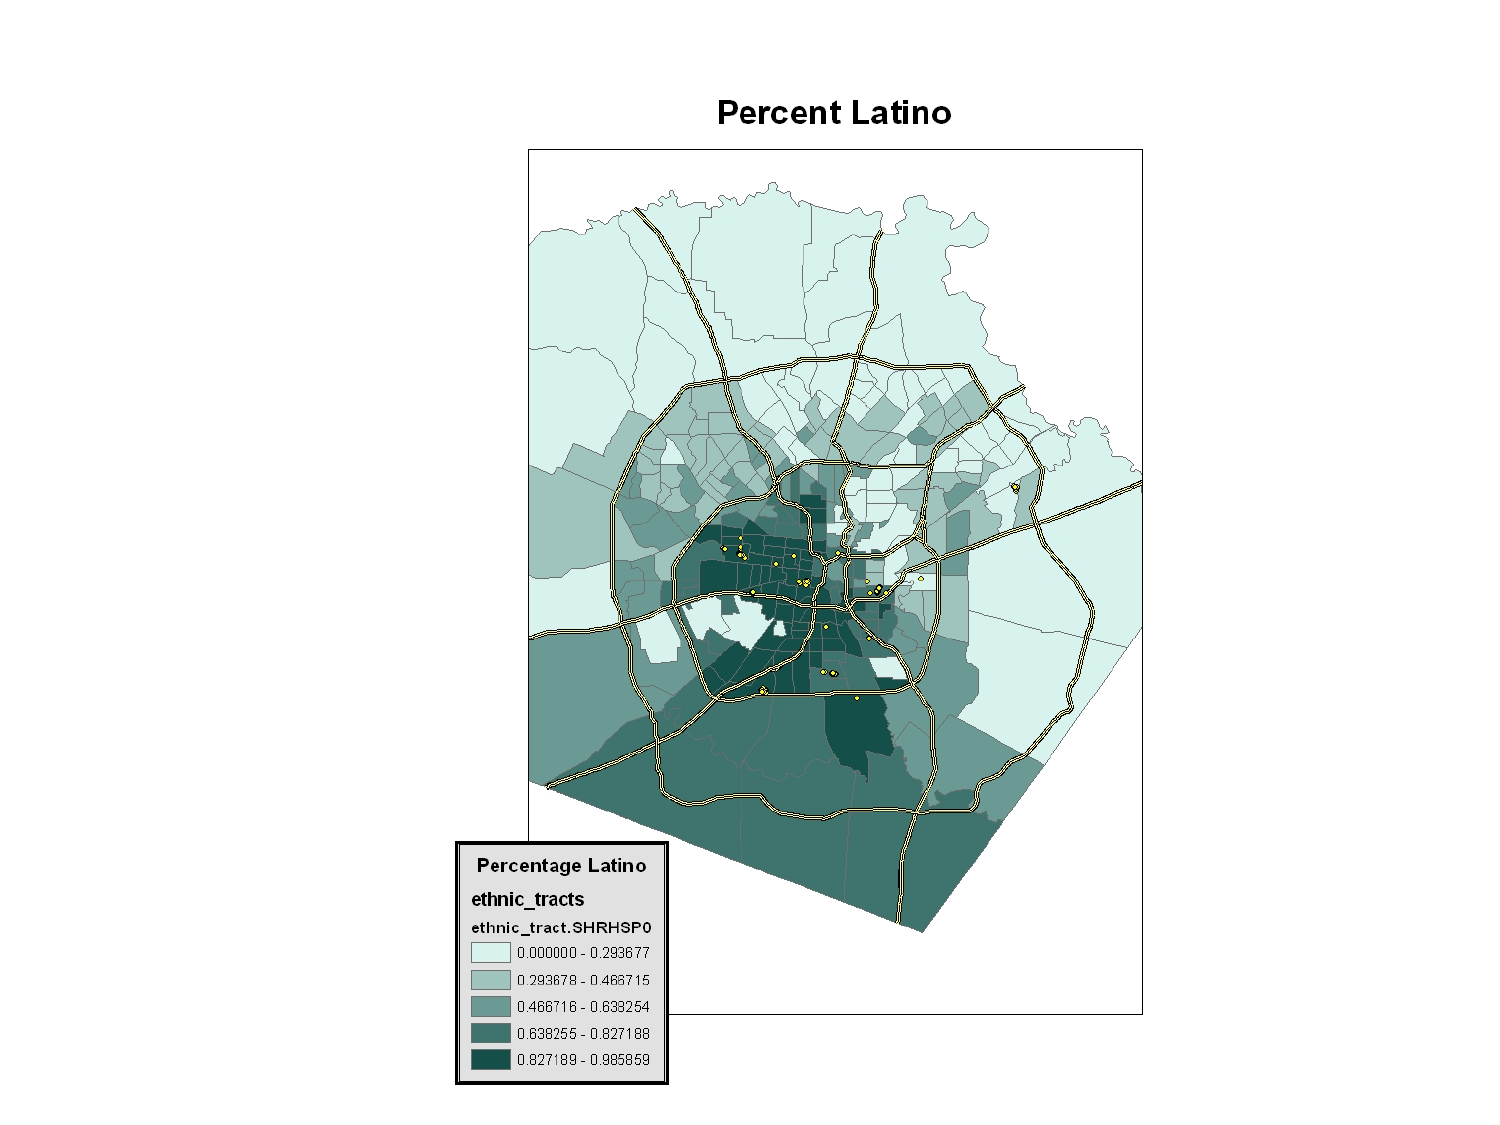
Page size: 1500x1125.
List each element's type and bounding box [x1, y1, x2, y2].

picture [433, 62, 1236, 1101]
